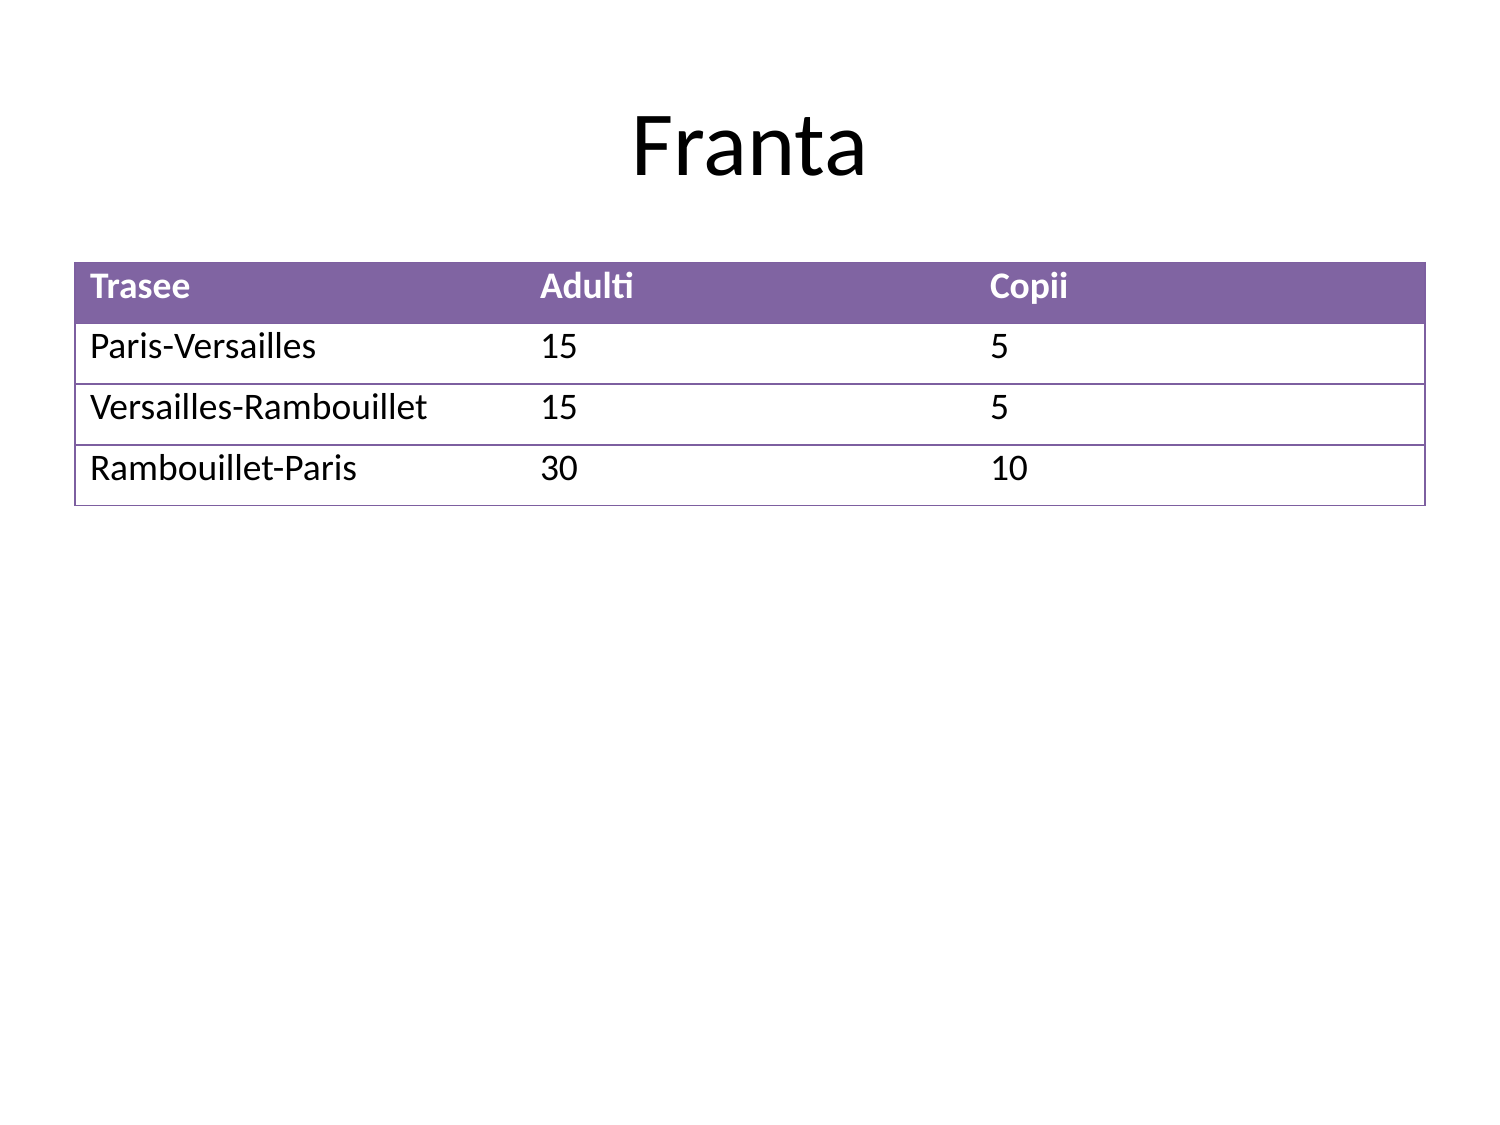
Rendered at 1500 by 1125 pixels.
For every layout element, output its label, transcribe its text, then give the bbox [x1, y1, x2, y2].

table_cell 15 [525, 324, 975, 383]
table_header Trasee [76, 263, 525, 323]
table_cell Versailles-Rambouillet [76, 385, 525, 444]
table_cell 5 [975, 324, 1424, 383]
table_cell Paris-Versailles [76, 324, 525, 383]
table_cell 30 [525, 446, 975, 505]
table_cell 15 [525, 385, 975, 444]
table_cell Rambouillet-Paris [76, 446, 525, 505]
table_header Adulti [525, 263, 975, 323]
title Franta [75, 45, 1425, 233]
table_header Copii [975, 263, 1424, 323]
table_cell 5 [975, 385, 1424, 444]
table_cell 10 [975, 446, 1424, 505]
